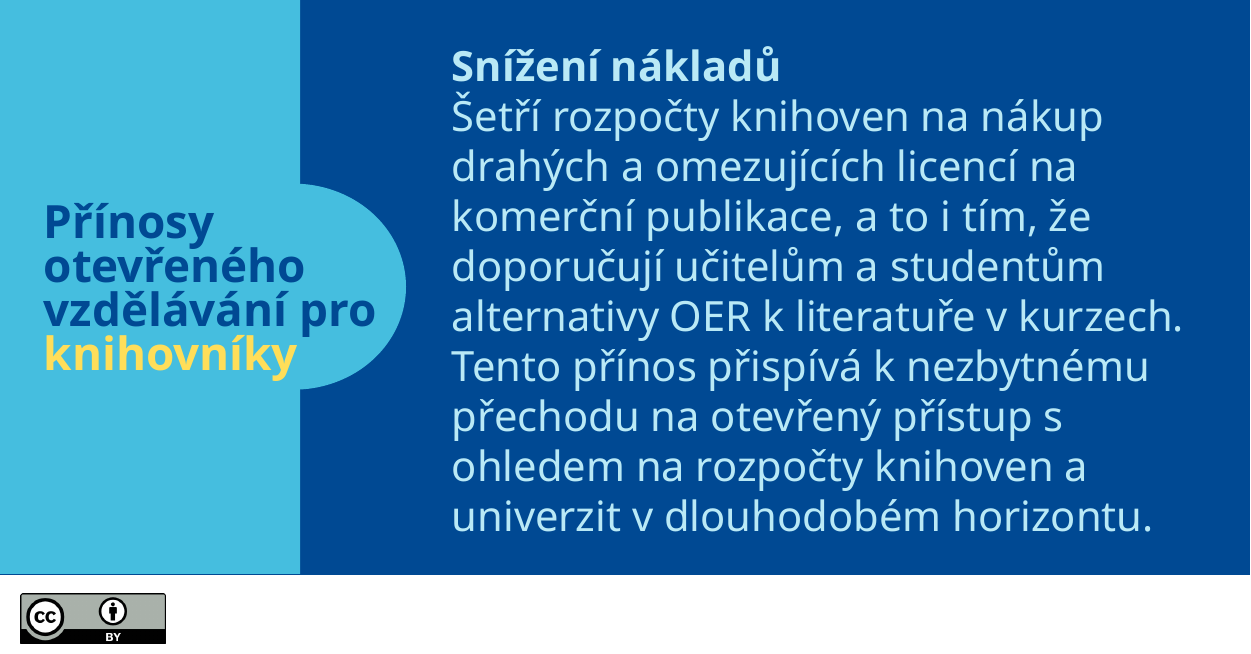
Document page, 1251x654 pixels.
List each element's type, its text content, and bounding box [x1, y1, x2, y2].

text_box [403, 263, 407, 311]
picture [20, 592, 166, 645]
text_box [252, 183, 336, 191]
text_box Snížení nákladů Šetří rozpočty knihoven na nákup drahých a omezujících licencí na komerční publikace, a to i tím, že doporučují učitelům a studentům alternativy OER k literatuře v kurzech. Tento přínos přispívá k nezbytnému přechodu na otevřený přístup s ohledem na rozpočty knihoven a univerzit v dlouhodobém horizontu. [439, 27, 1202, 553]
text_box Přínosy otevřeného vzdělávání pro knihovníky [31, 191, 403, 392]
text_box [0, 582, 1250, 654]
text_box [0, 0, 301, 574]
